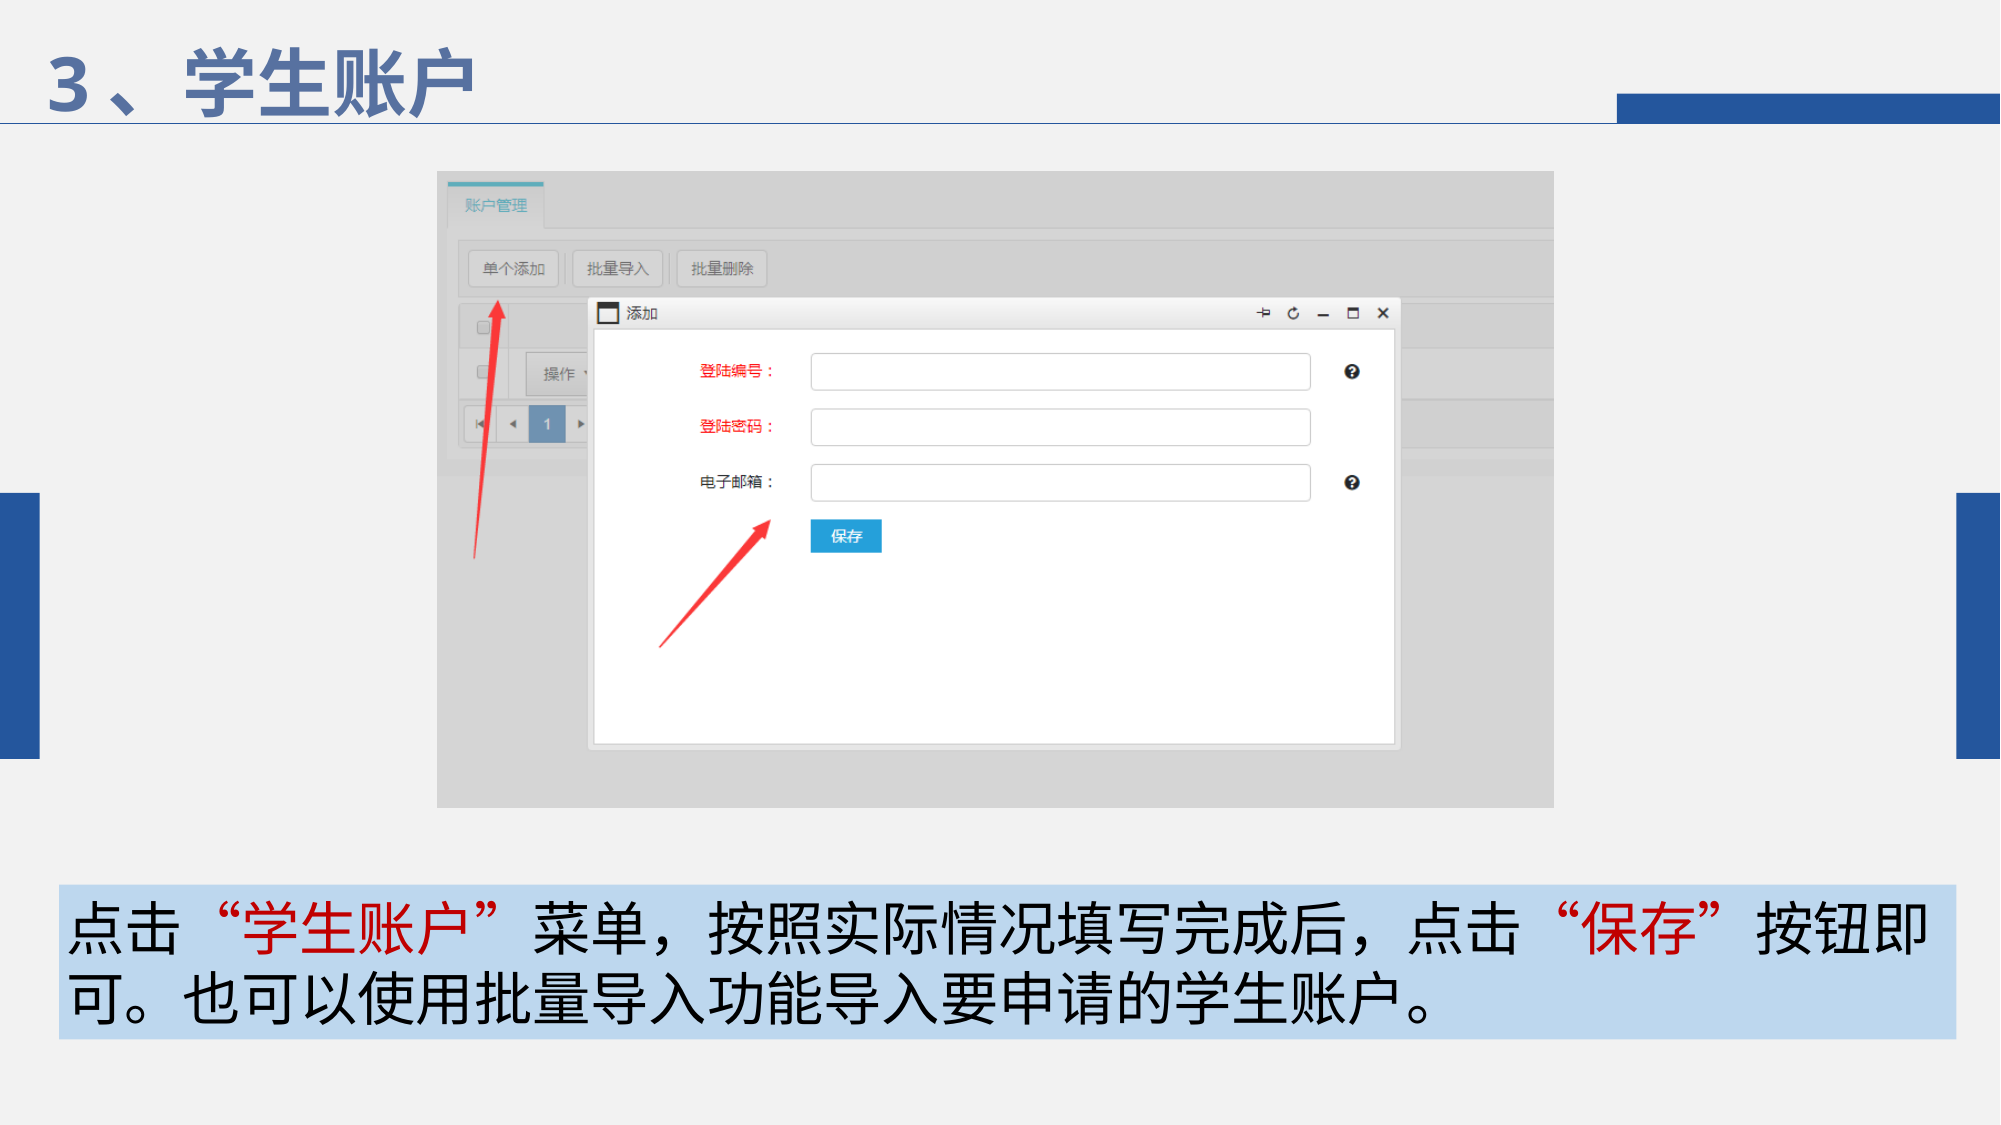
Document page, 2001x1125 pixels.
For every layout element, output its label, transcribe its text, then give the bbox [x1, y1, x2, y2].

text_box [0, 492, 40, 759]
text_box 点击“学生账户”菜单，按照实际情况填写完成后，点击“保存”按钮即可。也可以使用批量导入功能导入要申请的学生账户。 [59, 884, 1957, 1040]
text_box [1956, 492, 2000, 759]
text_box 3、学生账户 [39, 29, 1957, 325]
picture [437, 171, 1554, 808]
